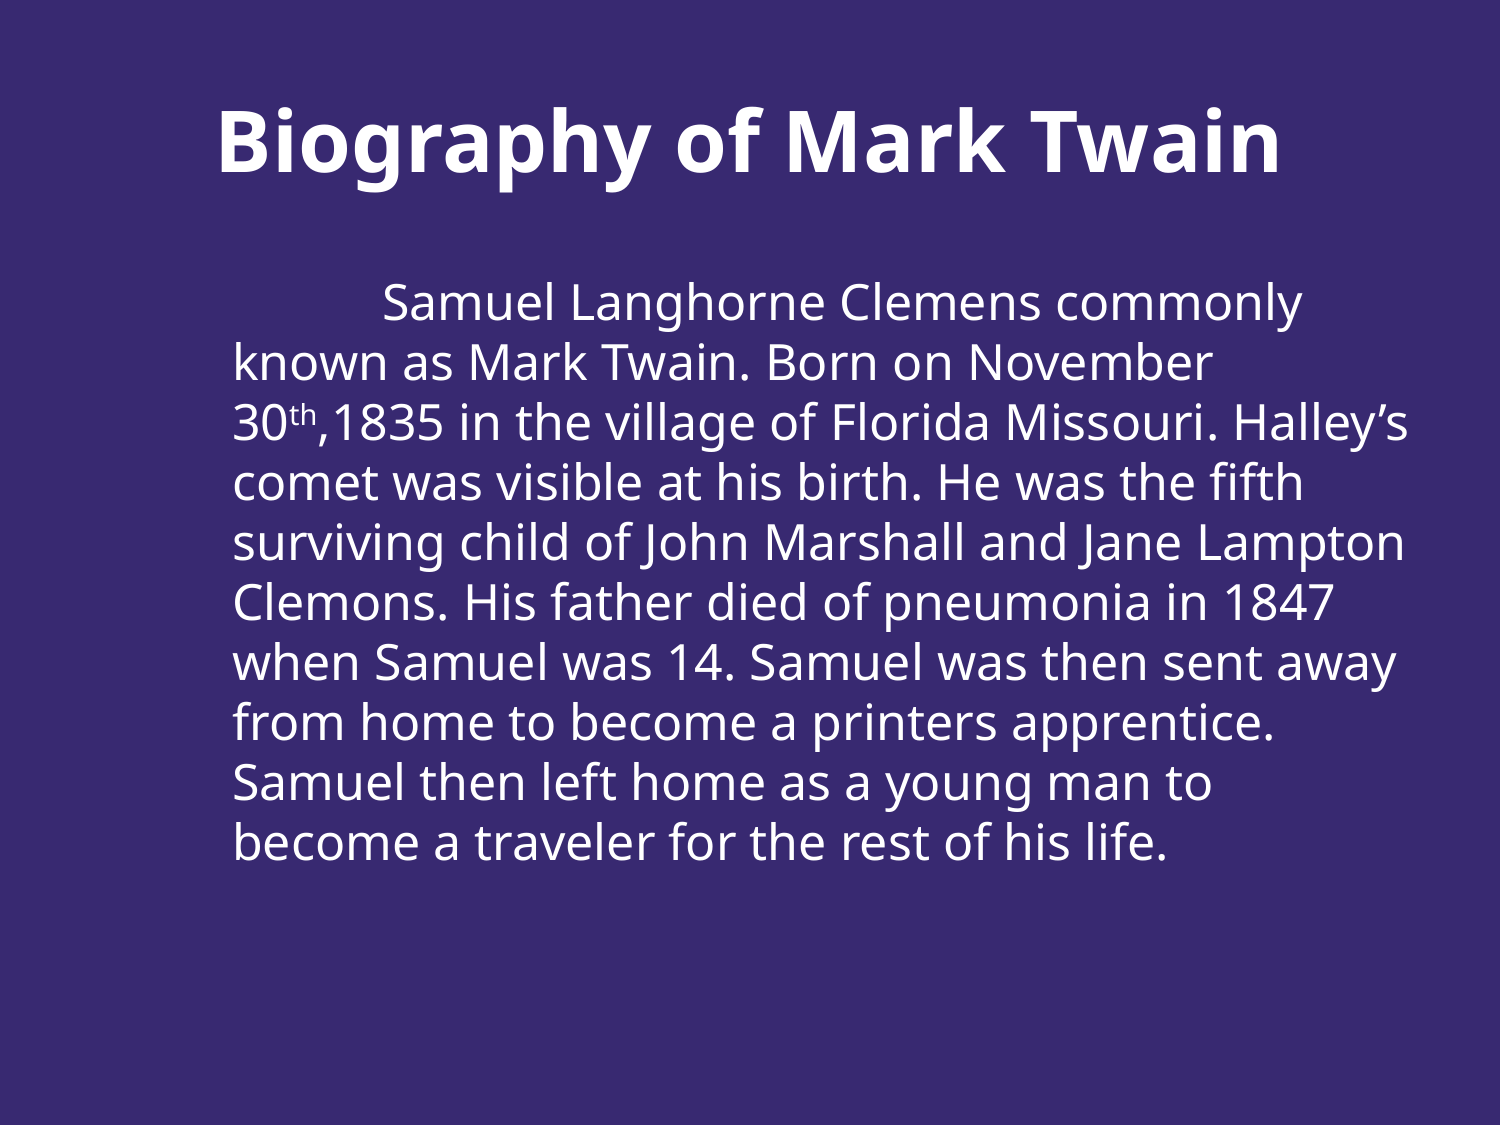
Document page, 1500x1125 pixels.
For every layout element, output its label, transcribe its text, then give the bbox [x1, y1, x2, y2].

title Biography of Mark Twain [75, 45, 1425, 233]
list Samuel Langhorne Clemens commonly known as Mark Twain. Born on November 30th,1835 in the village of Florida Missouri. Halley’s comet was visible at his birth. He was the fifth surviving child of John Marshall and Jane Lampton Clemons. His father died of pneumonia in 1847 when Samuel was 14. Samuel was then sent away from home to become a printers apprentice. Samuel then left home as a young man to become a traveler for the rest of his life. [75, 262, 1425, 1035]
